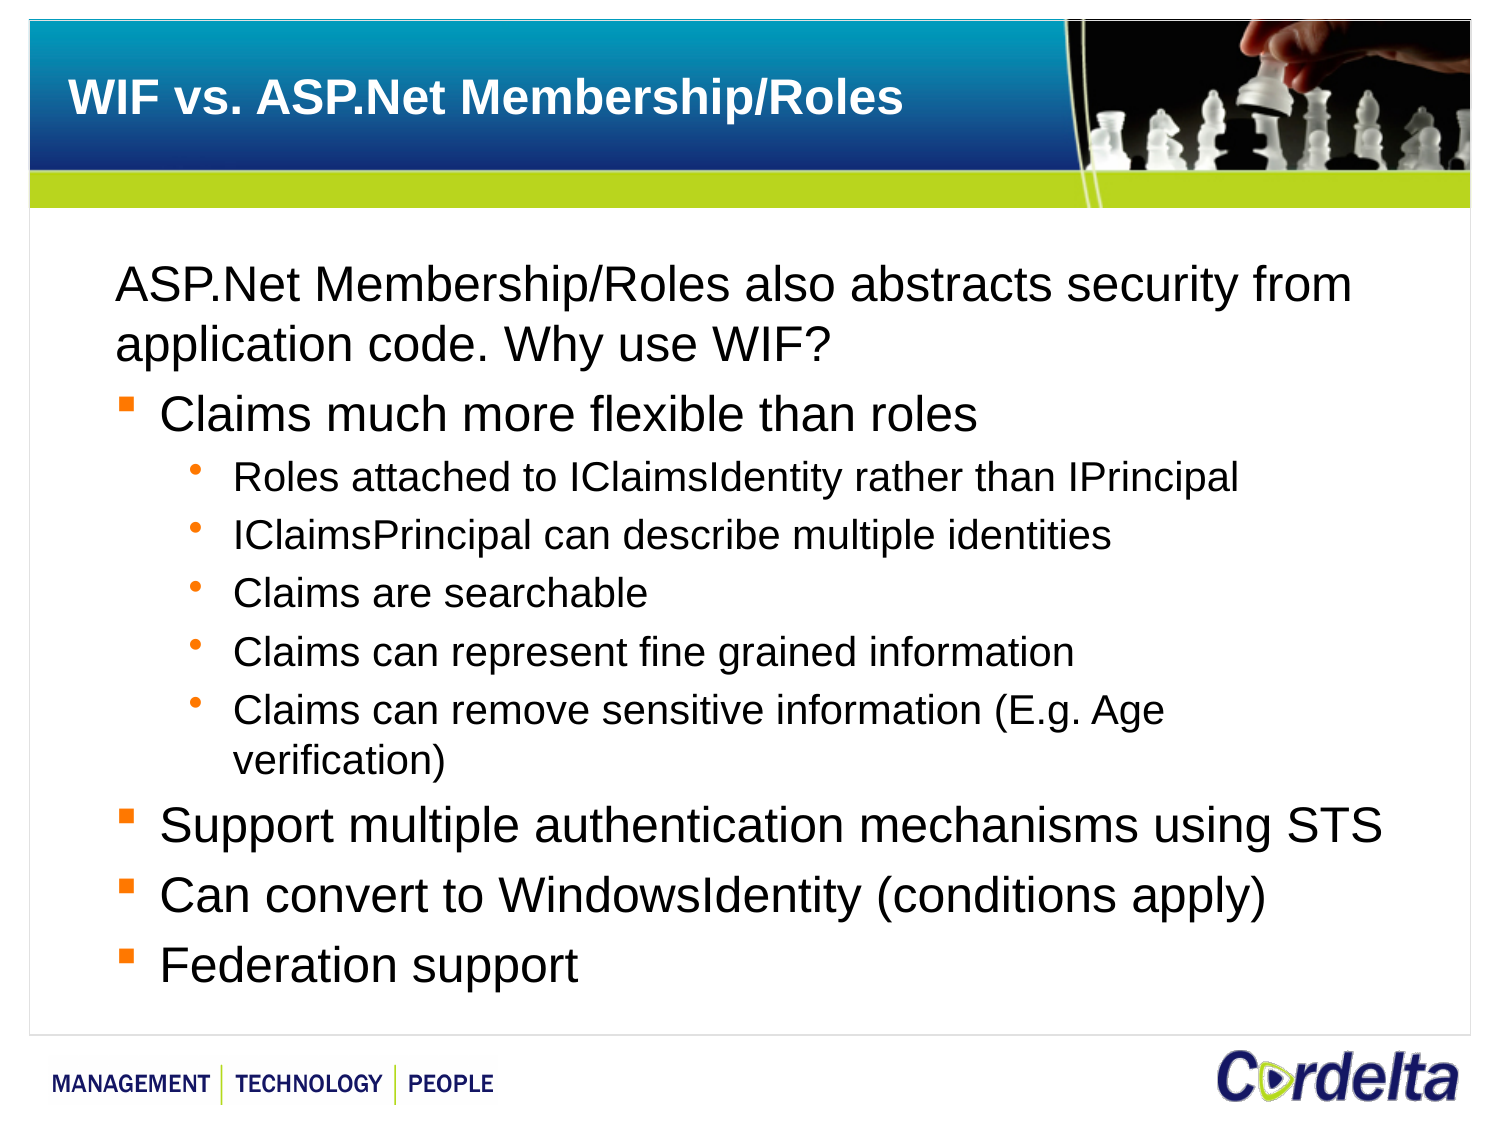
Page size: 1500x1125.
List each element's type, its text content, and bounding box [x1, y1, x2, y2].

list ASP.Net Membership/Roles also abstracts security from application code. Why use WIF? Claims much more flexible than roles Roles attached to IClaimsIdentity rather than IPrincipal IClaimsPrincipal can describe multiple identities Claims are searchable Claims can represent fine grained information Claims can remove sensitive information (E.g. Age verification) Support multiple authentication mechanisms using STS Can convert to WindowsIdentity (conditions apply) Federation support [100, 243, 1400, 1000]
picture [48, 1055, 498, 1105]
picture [30, 21, 1470, 208]
picture [28, 19, 1472, 208]
picture [1207, 1046, 1469, 1104]
title WIF vs. ASP.Net Membership/Roles [53, 57, 1010, 143]
